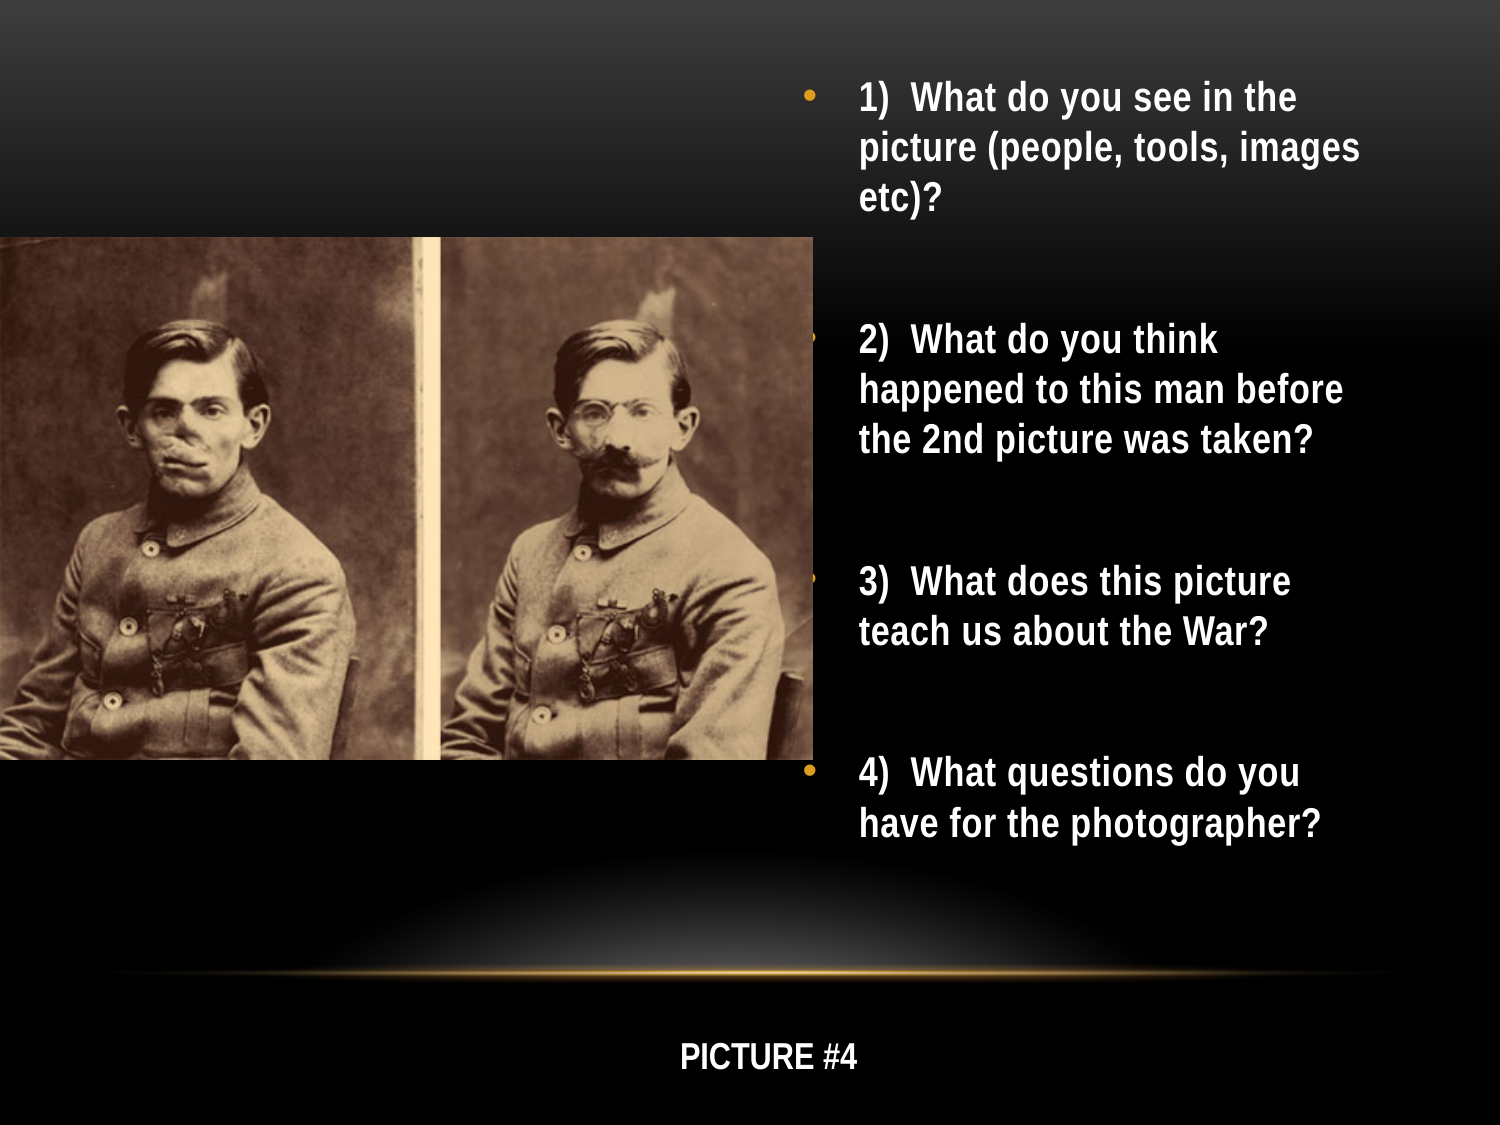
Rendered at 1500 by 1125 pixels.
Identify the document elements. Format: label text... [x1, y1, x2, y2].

list 1) What do you see in the picture (people, tools, images etc)? 2) What do you think happened to this man before the 2nd picture was taken? 3) What does this picture teach us about the War? 4) What questions do you have for the photographer? [787, 62, 1400, 738]
picture [0, 0, 1500, 1125]
text_box PICTURE #4 [387, 1024, 1150, 1085]
